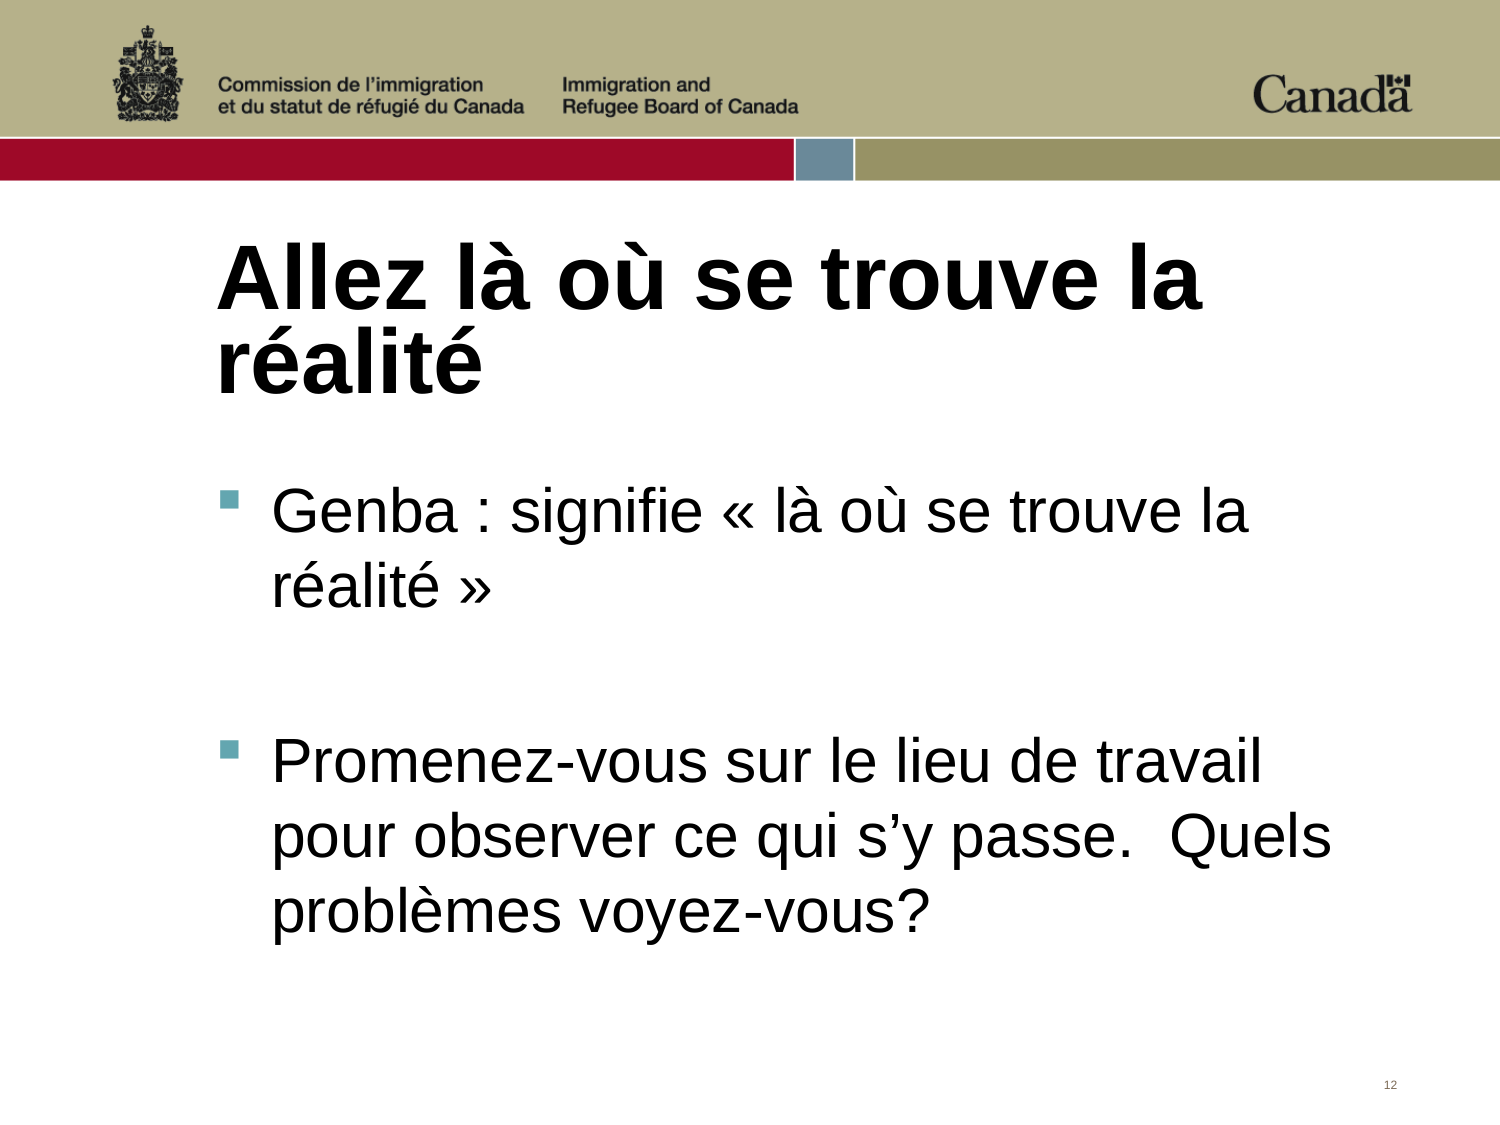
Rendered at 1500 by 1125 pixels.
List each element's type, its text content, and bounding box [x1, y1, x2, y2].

list Genba : signifie « là où se trouve la réalité » Promenez-vous sur le lieu de travail pour observer ce qui s’y passe. Quels problèmes voyez-­vous? [200, 462, 1413, 1000]
title Allez là où se trouve la réalité [200, 237, 1413, 425]
slide_number 12 [1100, 1025, 1413, 1100]
picture [0, 0, 1500, 1125]
